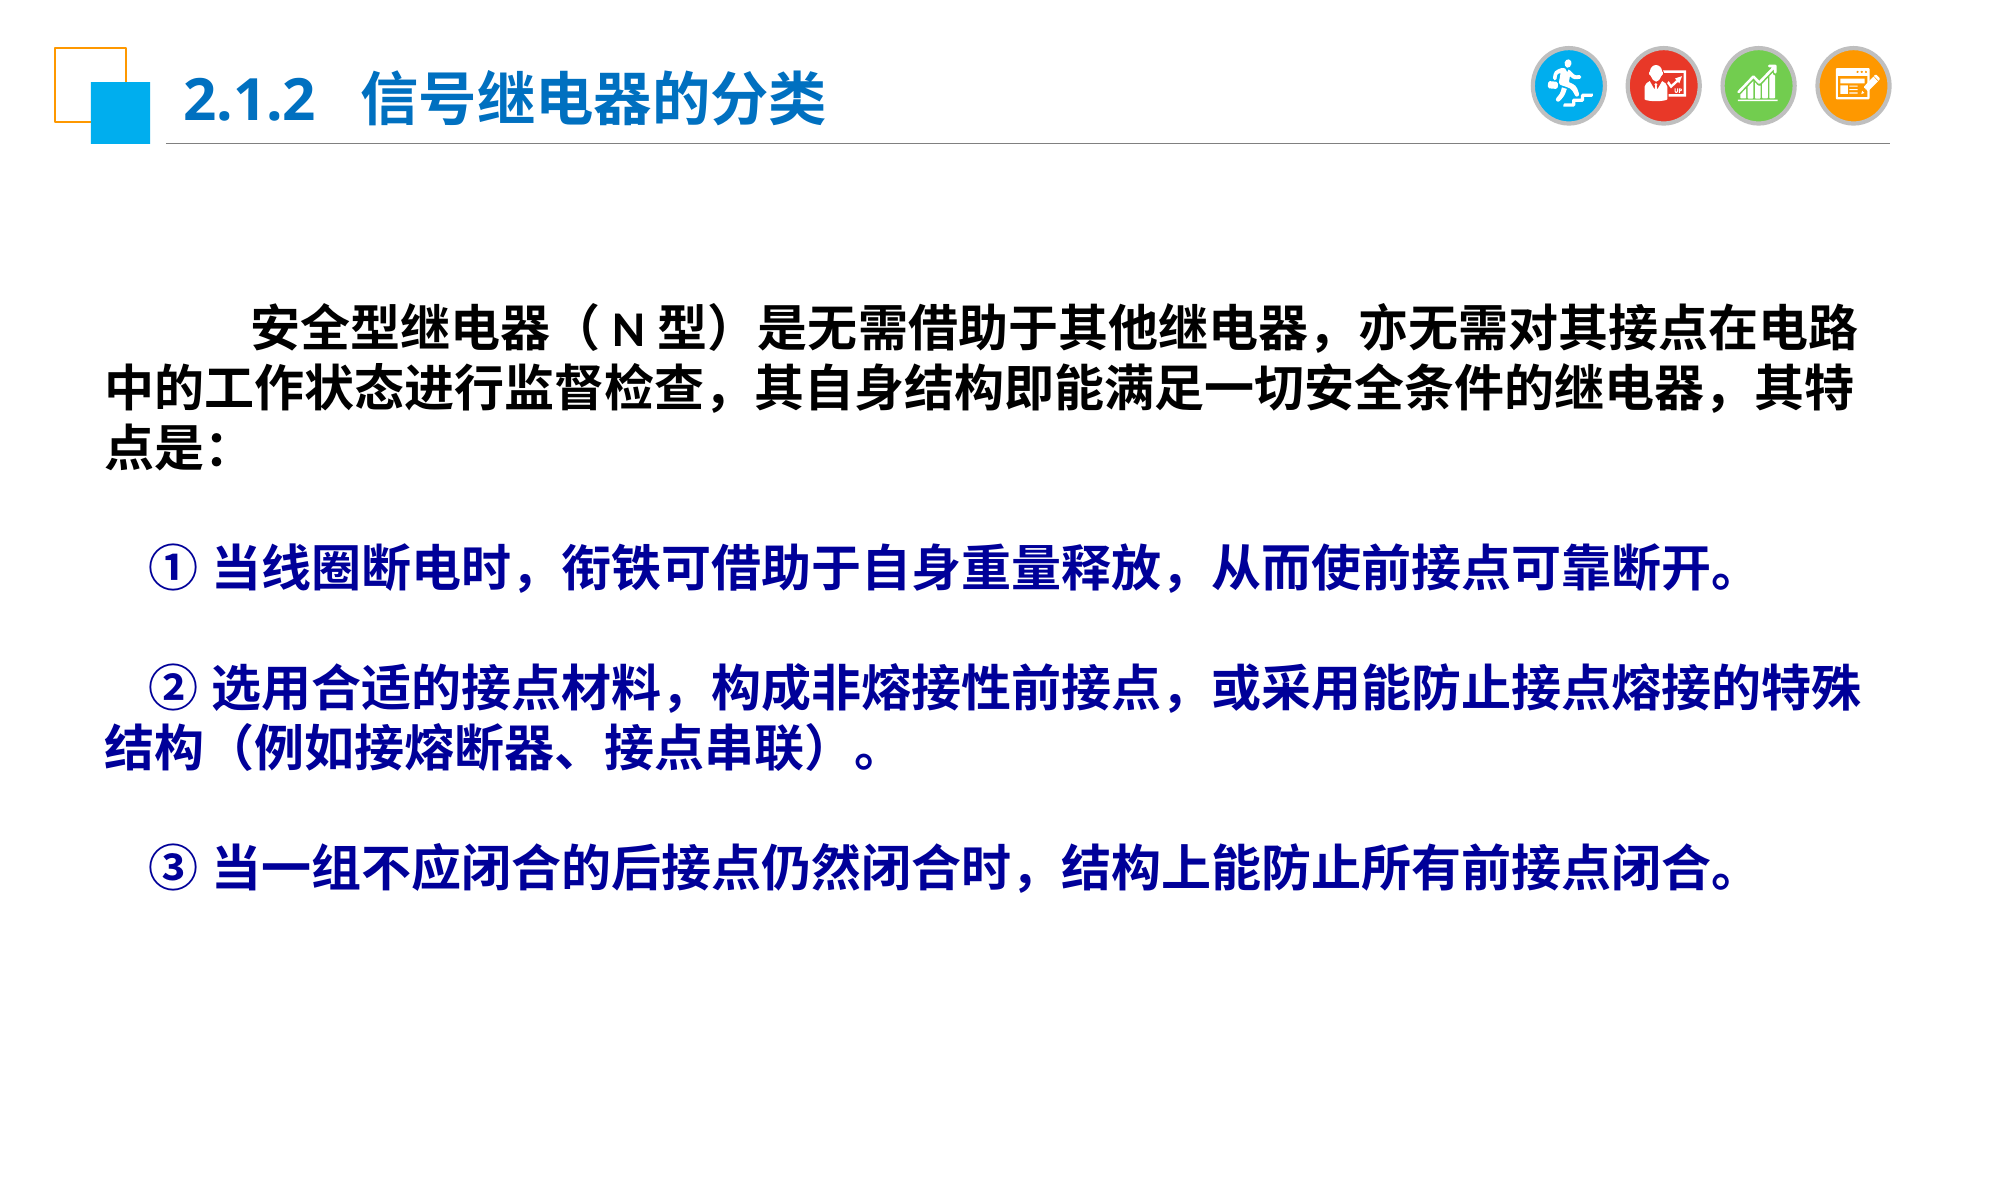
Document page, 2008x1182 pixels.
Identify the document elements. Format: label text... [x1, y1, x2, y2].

text_box 安全型继电器（N型）是无需借助于其他继电器，亦无需对其接点在电路中的工作状态进行监督检查，其自身结构即能满足一切安全条件的继电器，其特点是： ①当线圈断电时，衔铁可借助于自身重量释放，从而使前接点可靠断开。 ②选用合适的接点材料，构成非熔接性前接点，或采用能防止接点熔接的特殊结构（例如接熔断器、接点串联）。 ③当一组不应闭合的后接点仍然闭合时，结构上能防止所有前接点闭合。 [89, 289, 1907, 904]
text_box 2.1.2 信号继电器的分类 [163, 51, 848, 142]
